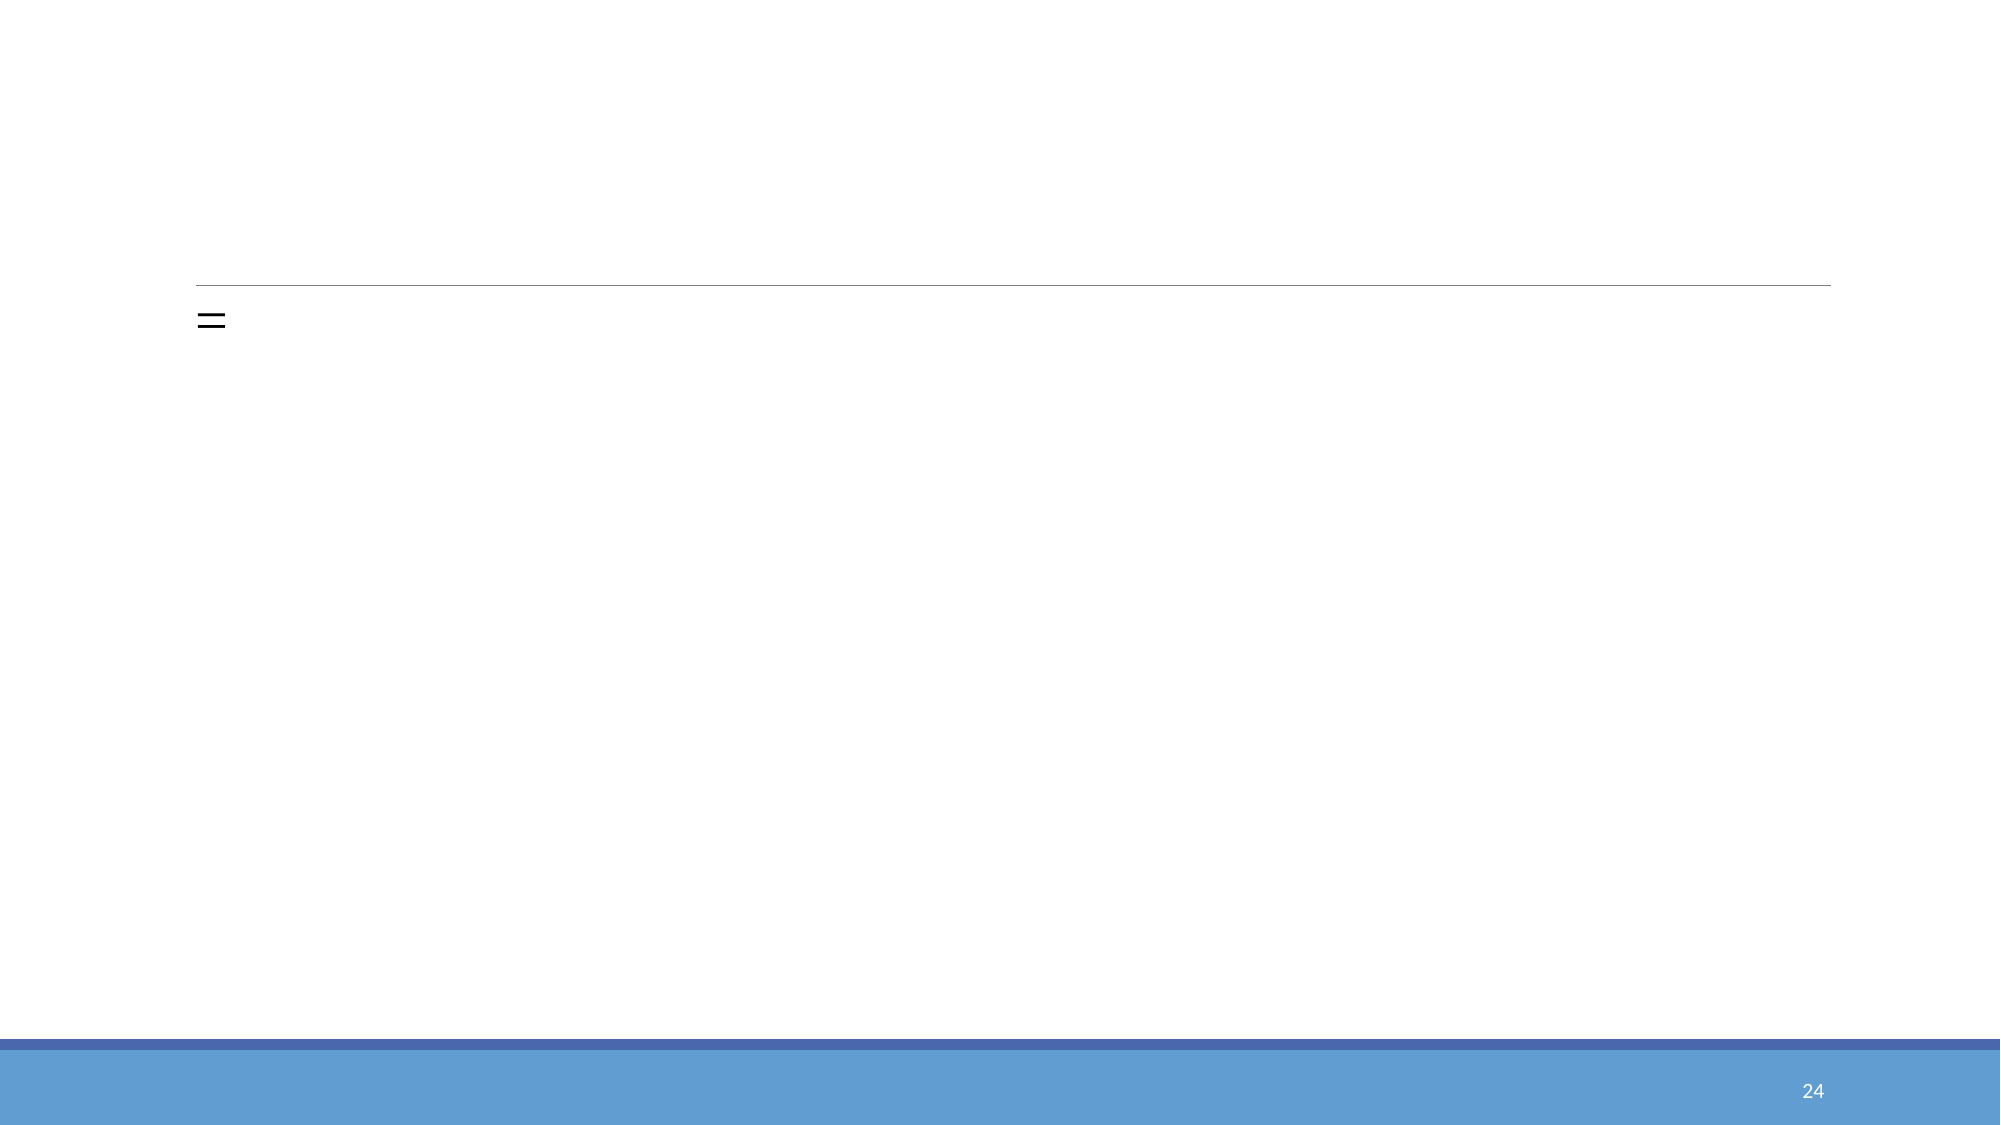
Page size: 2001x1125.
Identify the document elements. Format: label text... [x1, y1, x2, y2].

slide_number 24 [1624, 1059, 1840, 1120]
